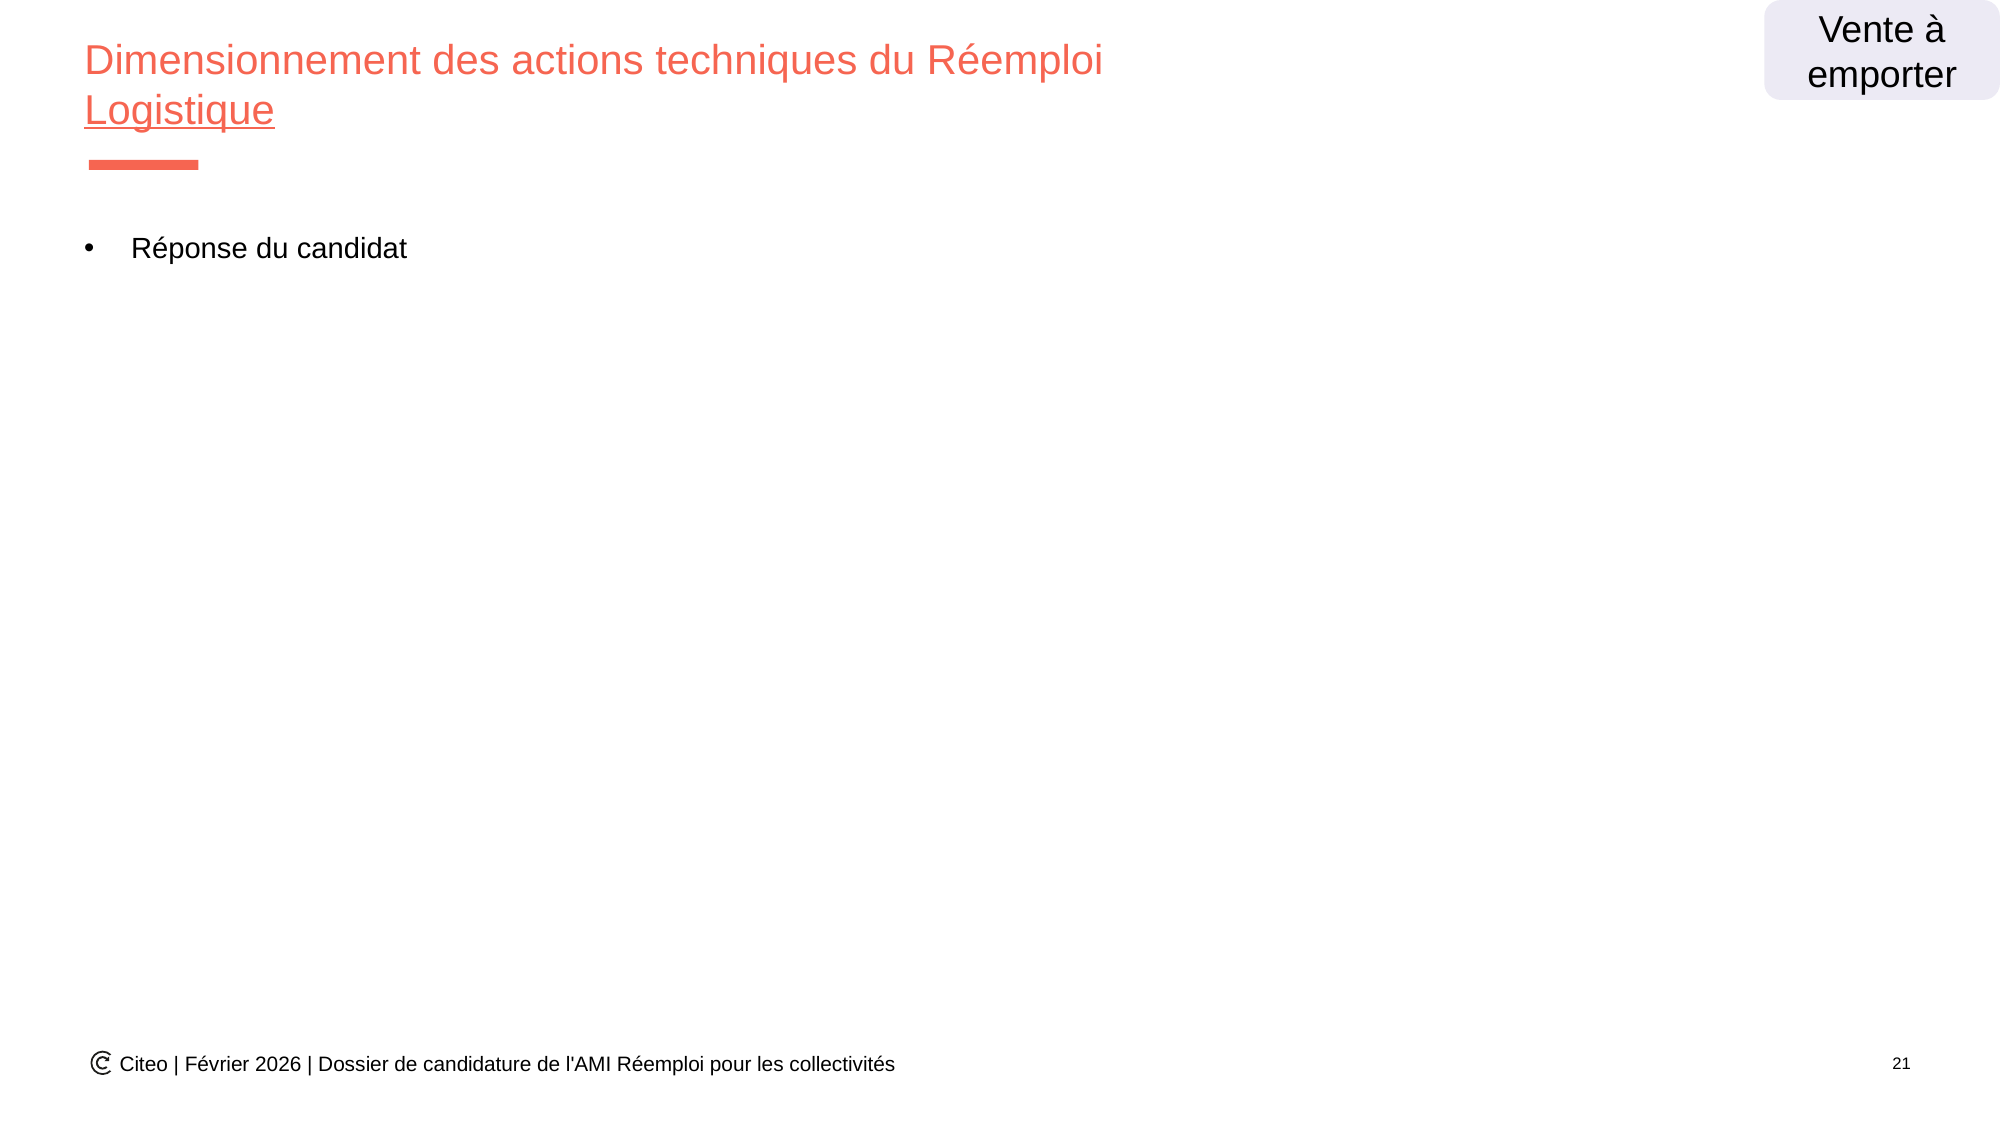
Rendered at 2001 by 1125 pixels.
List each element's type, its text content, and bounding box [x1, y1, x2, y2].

text_box Vente à emporter [1763, 0, 2000, 102]
footer Citeo | Février 2026 | Dossier de candidature de l'AMI Réemploi pour les collectivités [119, 1032, 1799, 1093]
title Dimensionnement des actions techniques du Réemploi Logistique [69, 16, 1654, 149]
text_box Réponse du candidat [68, 221, 1826, 1009]
slide_number 21 [1808, 1032, 1927, 1094]
